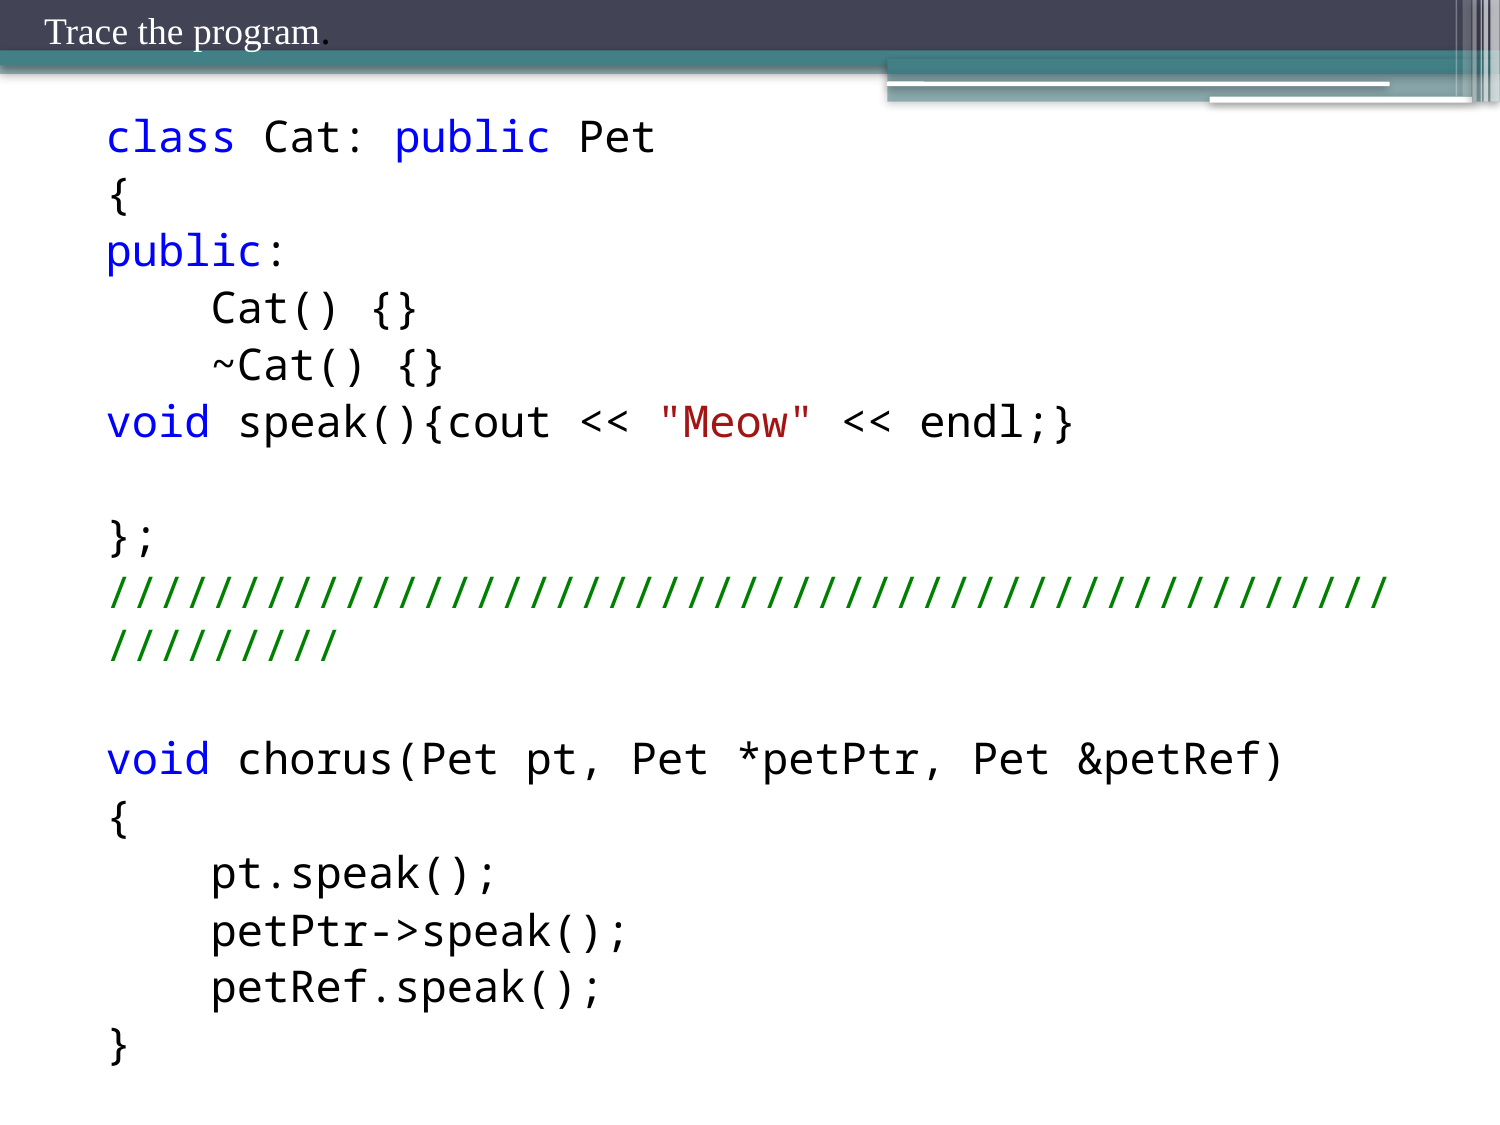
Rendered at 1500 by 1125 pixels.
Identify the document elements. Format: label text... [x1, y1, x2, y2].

text_box Trace the program. [29, 0, 703, 60]
list class Cat: public Pet { public: Cat() {} ~Cat() {} void speak(){cout << "Meow" << endl;} }; ////////////////////////////////////////////////////////// void chorus(Pet pt, Pet *petPtr, Pet &petRef) { pt.speak(); petPtr->speak(); petRef.speak(); } [75, 101, 1425, 1079]
